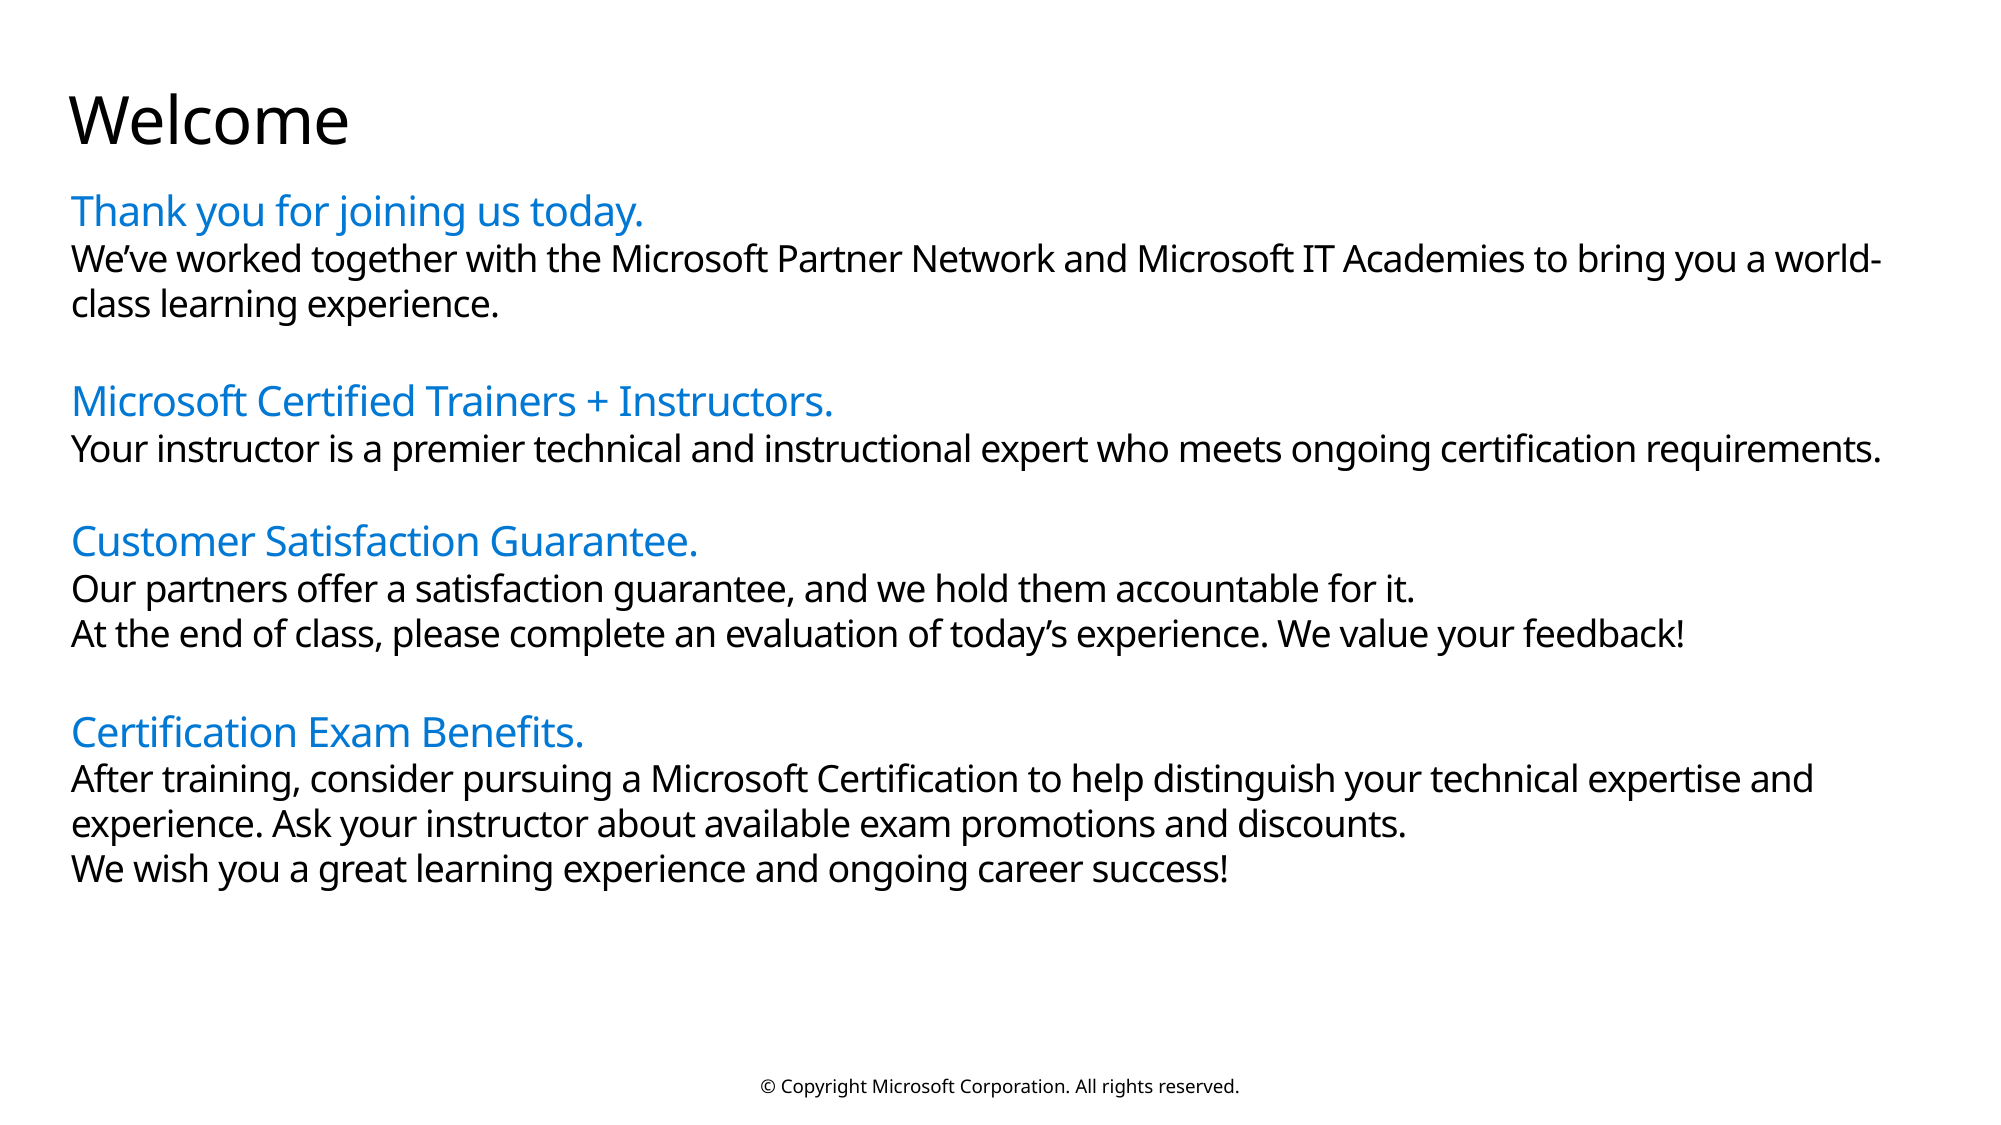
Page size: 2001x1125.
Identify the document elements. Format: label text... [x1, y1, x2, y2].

list Thank you for joining us today. We’ve worked together with the Microsoft Partner Network and Microsoft IT Academies to bring you a world-class learning experience. Microsoft Certified Trainers + Instructors. Your instructor is a premier technical and instructional expert who meets ongoing certification requirements. Customer Satisfaction Guarantee. Our partners offer a satisfaction guarantee, and we hold them accountable for it. At the end of class, please complete an evaluation of today’s experience. We value your feedback! Certification Exam Benefits. After training, consider pursuing a Microsoft Certification to help distinguish your technical expertise and experience. Ask your instructor about available exam promotions and discounts. We wish you a great learning experience and ongoing career success! [70, 177, 1932, 956]
title Welcome [68, 72, 1930, 178]
